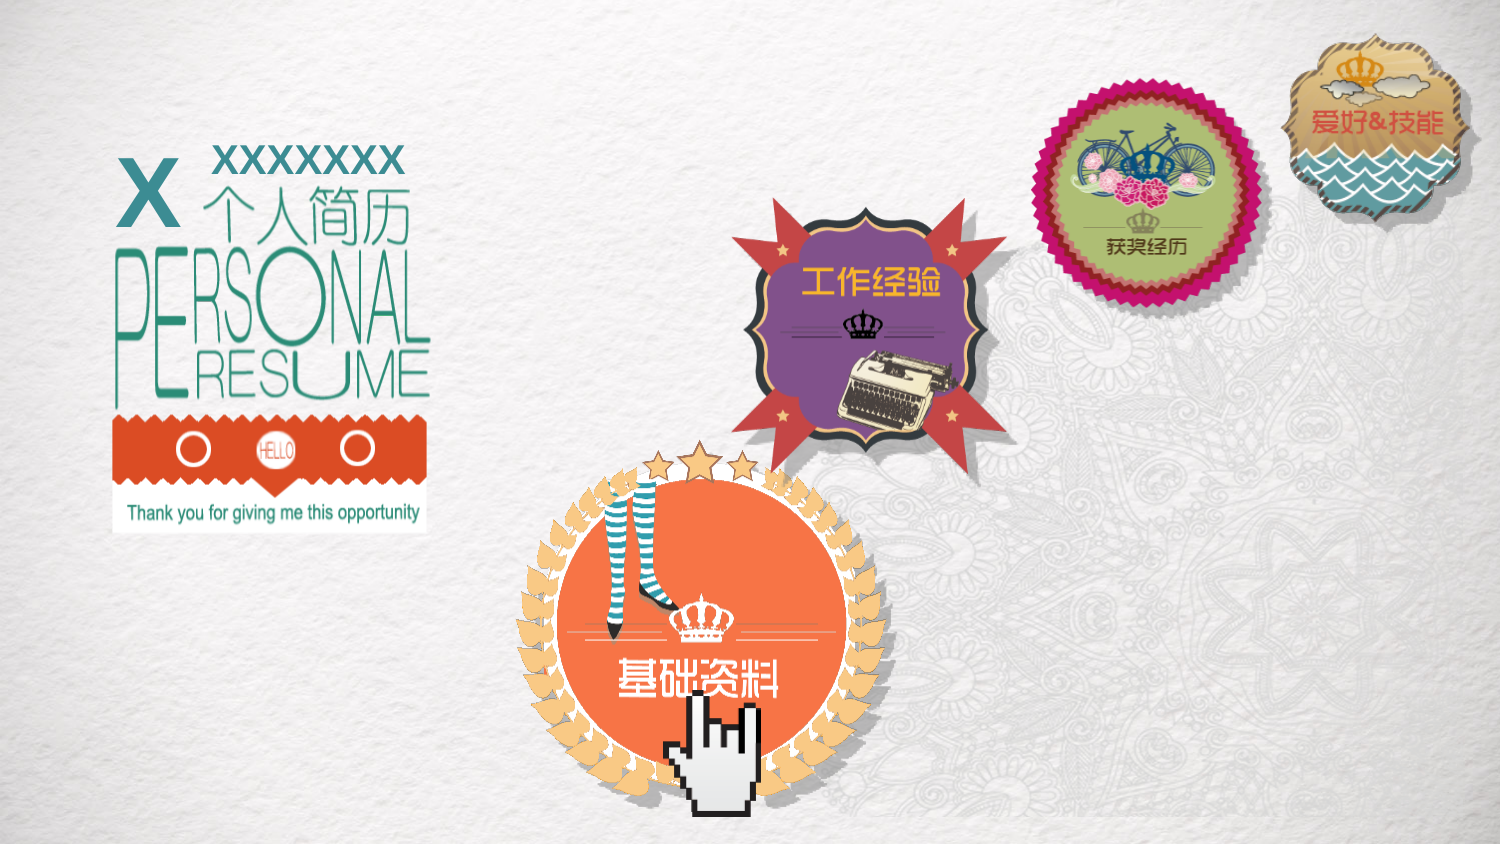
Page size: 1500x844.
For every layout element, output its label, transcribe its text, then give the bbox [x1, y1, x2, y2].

picture [0, 0, 1500, 844]
text_box X [100, 120, 110, 255]
